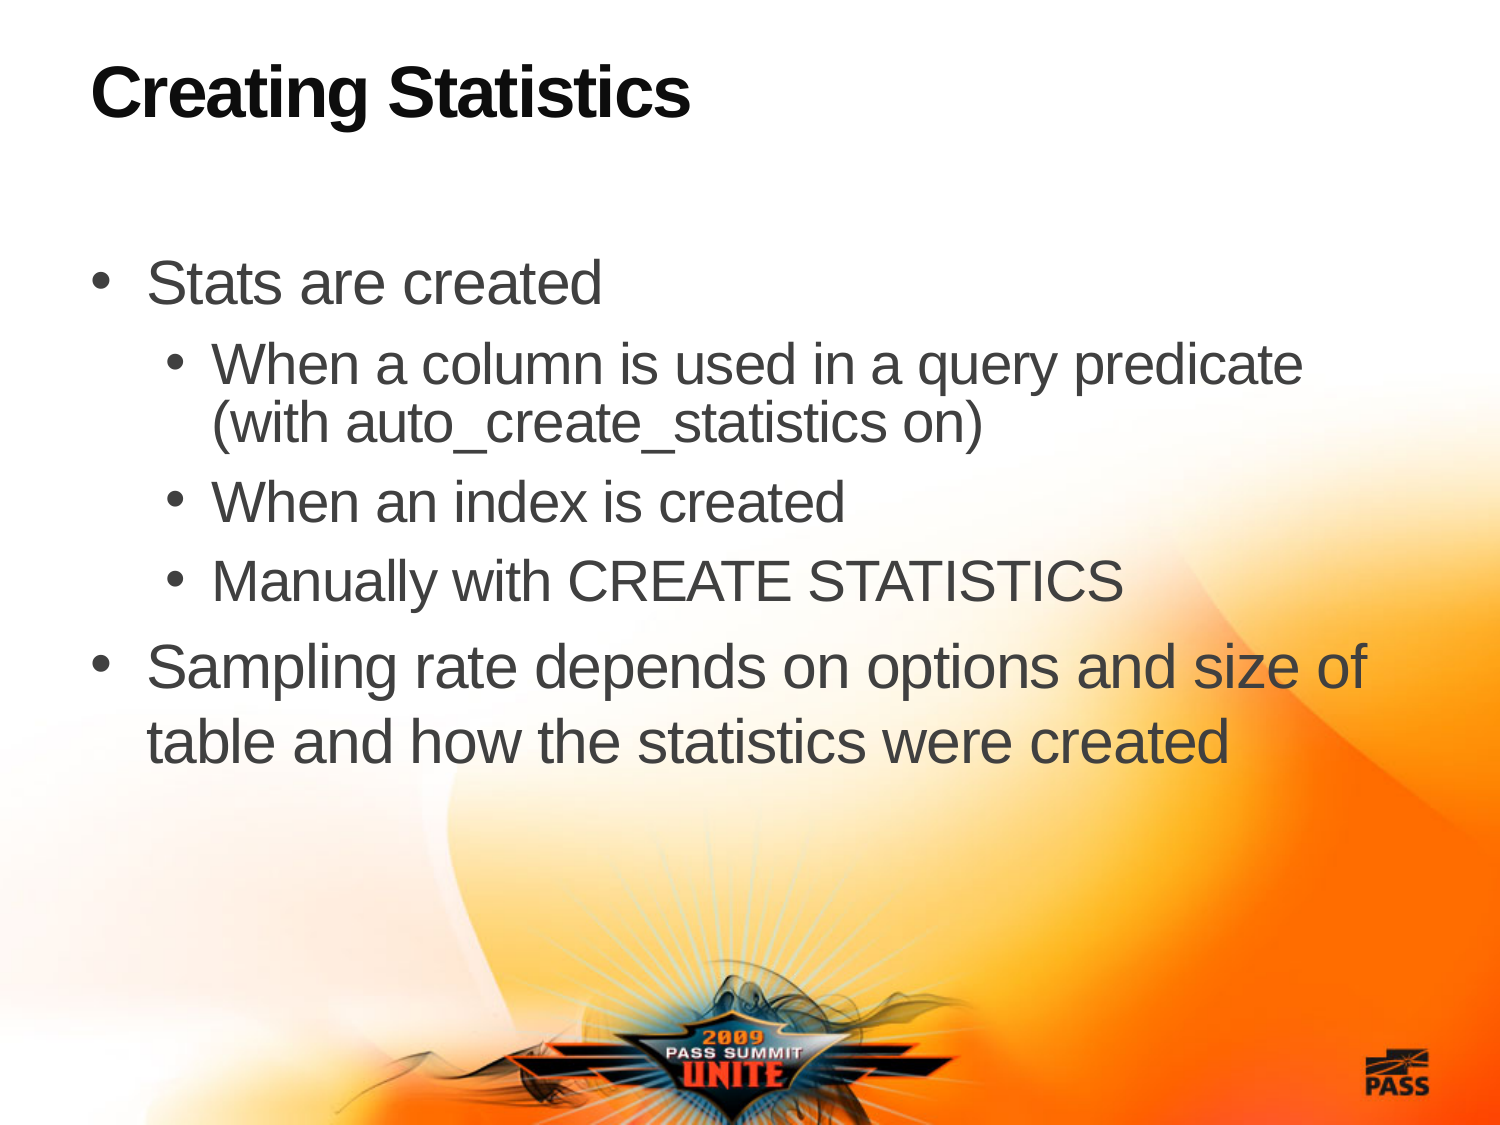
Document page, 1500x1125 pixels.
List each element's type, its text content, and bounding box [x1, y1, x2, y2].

list Stats are created When a column is used in a query predicate (with auto_create_statistics on) When an index is created Manually with CREATE STATISTICS Sampling rate depends on options and size of table and how the statistics were created [75, 234, 1425, 988]
footer [74, 1042, 488, 1103]
title Creating Statistics [75, 49, 1425, 223]
picture [0, 0, 1500, 1125]
